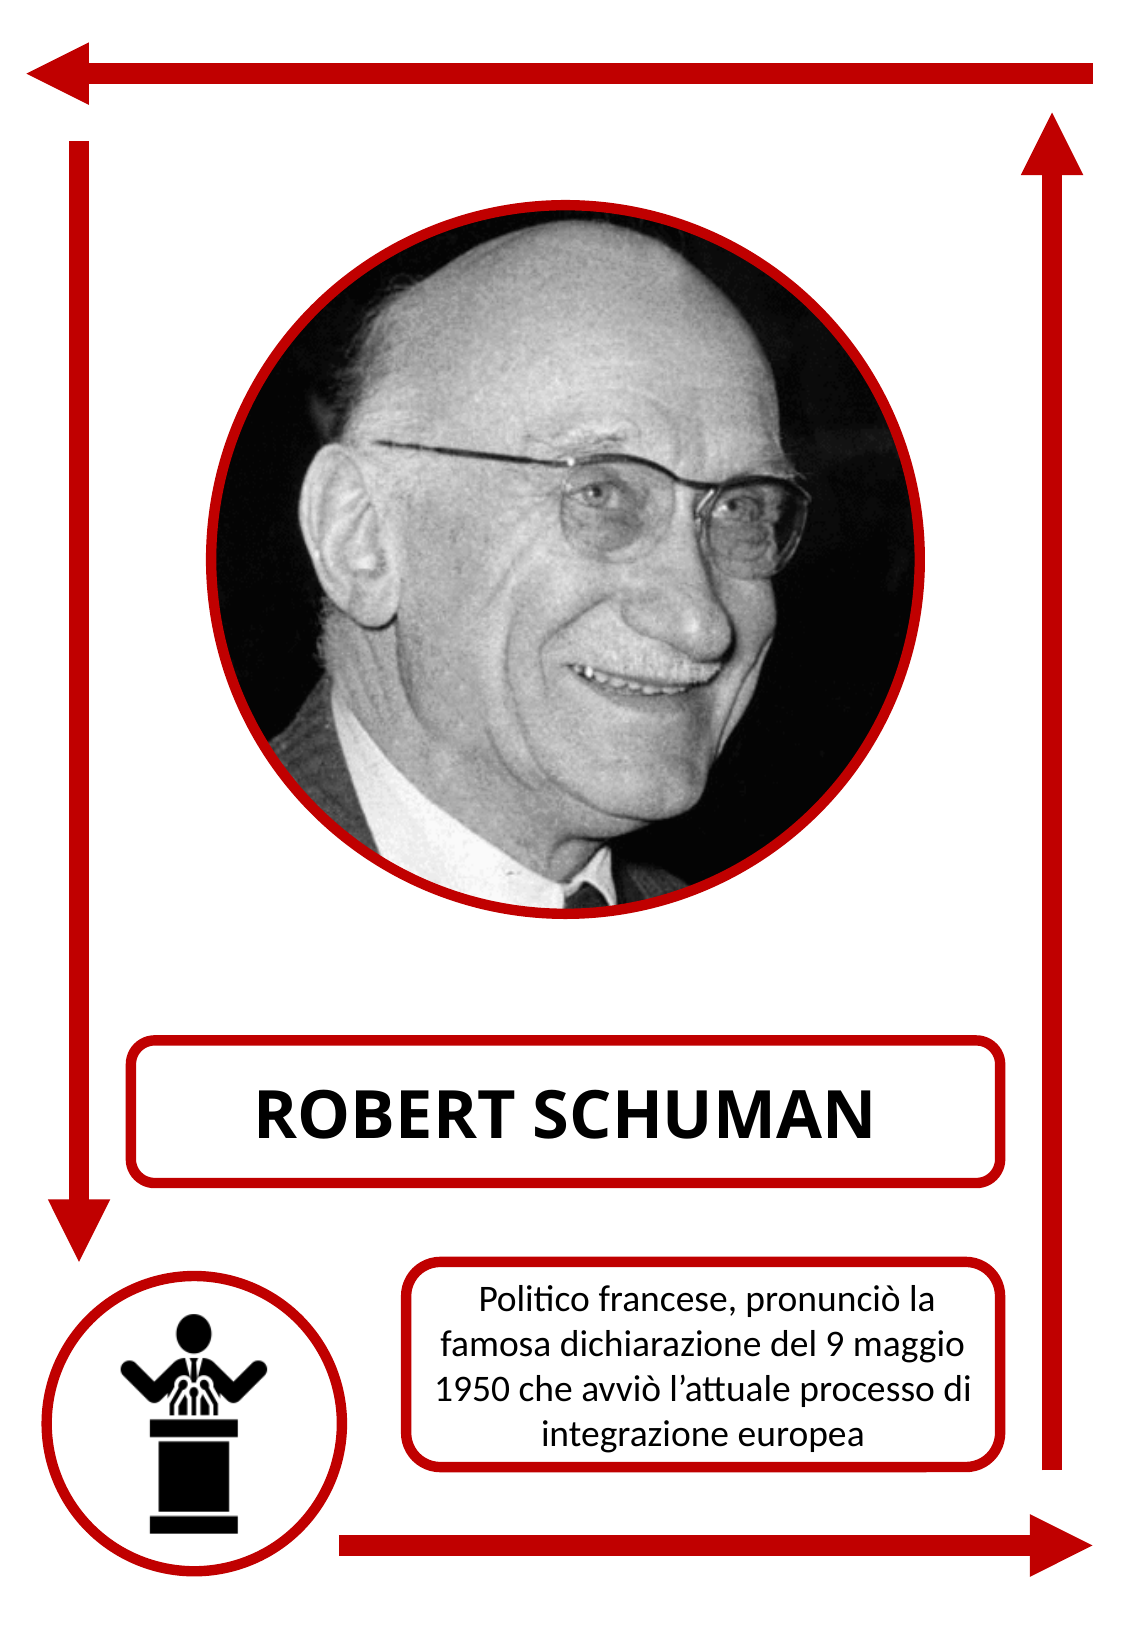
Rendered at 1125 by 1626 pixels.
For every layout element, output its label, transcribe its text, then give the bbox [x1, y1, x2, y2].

text_box [316, 1338, 343, 1510]
text_box [108, 1274, 280, 1302]
text_box [45, 1339, 72, 1509]
picture [72, 1302, 316, 1546]
text_box [109, 1546, 279, 1573]
text_box ROBERT SCHUMAN [129, 1039, 1002, 1185]
picture [209, 207, 918, 917]
text_box Politico francese, pronunciò la famosa dichiarazione del 9 maggio 1950 che avviò l’attuale processo di integrazione europea [405, 1260, 1002, 1469]
